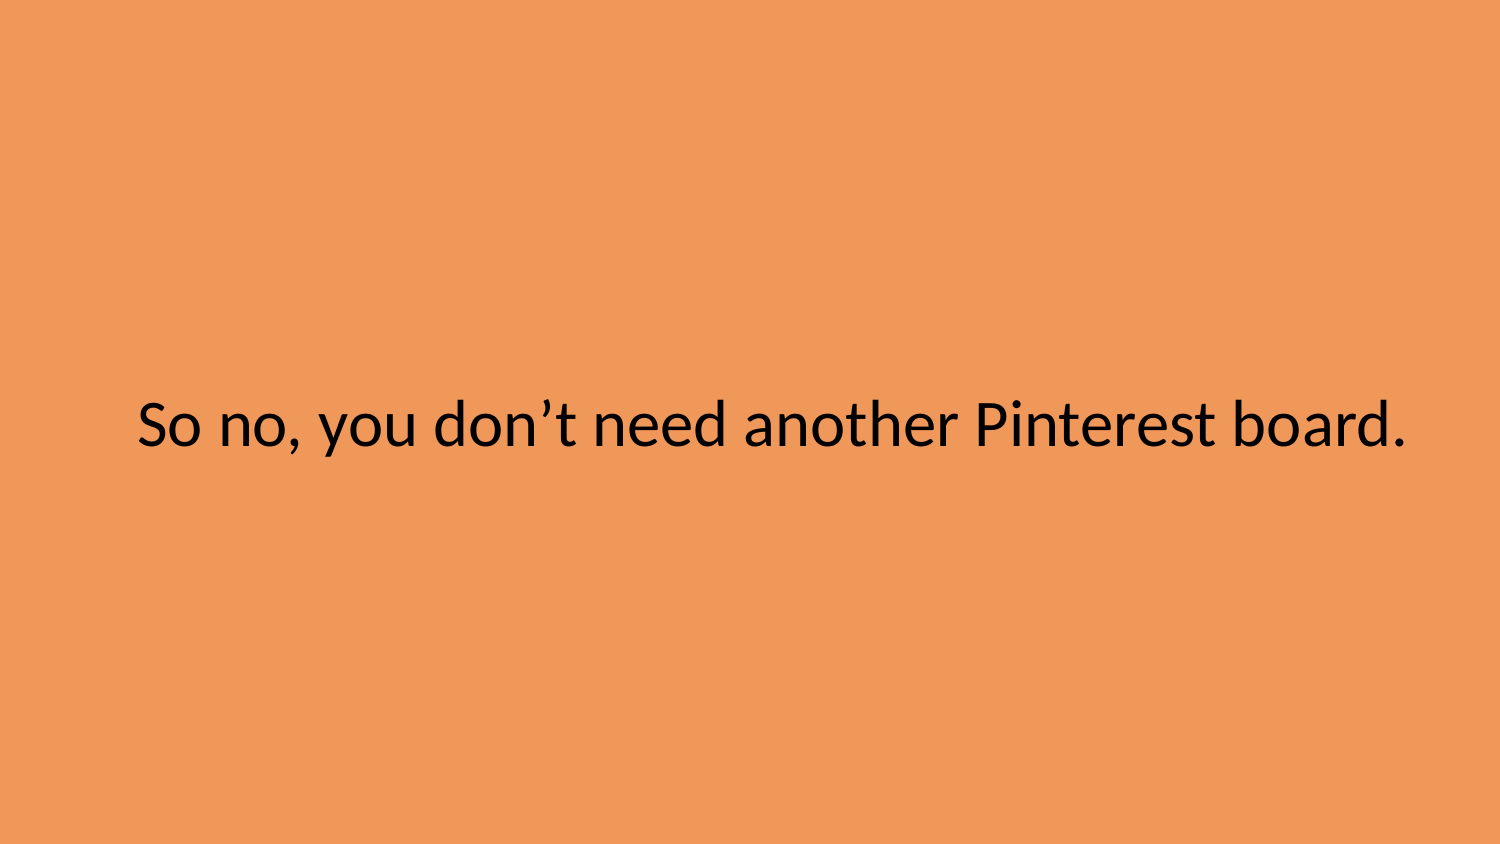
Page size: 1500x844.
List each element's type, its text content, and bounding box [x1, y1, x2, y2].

list So no, you don’t need another Pinterest board. [102, 381, 1444, 523]
